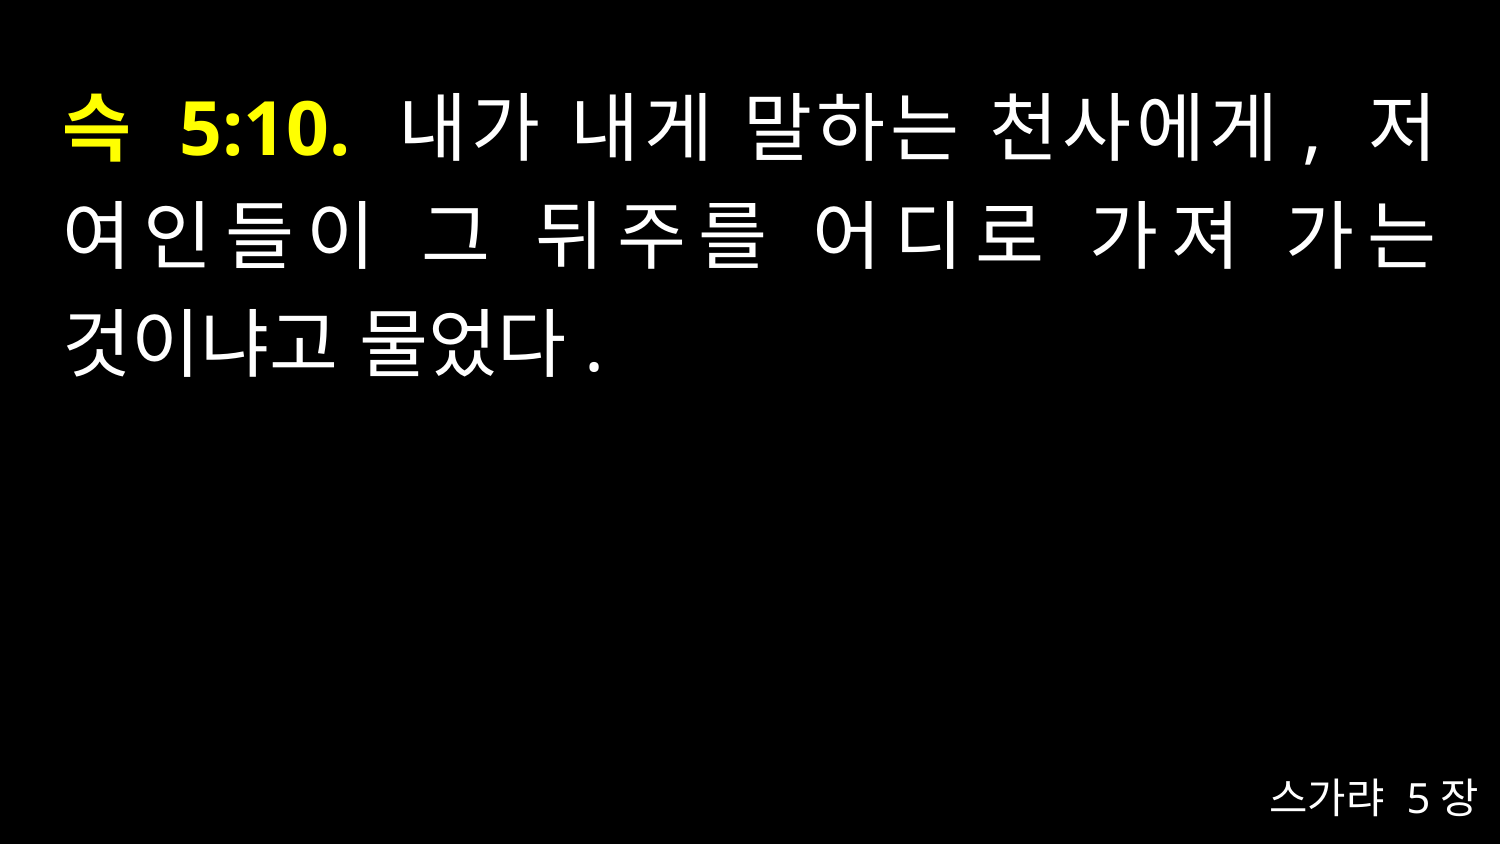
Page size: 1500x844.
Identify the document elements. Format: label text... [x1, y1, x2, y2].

title 슥 5:10. 내가 내게 말하는 천사에게, 저 여인들이 그 뒤주를 어디로 가져 가는 것이냐고 물었다. [0, 0, 1500, 844]
subtitle 스가랴 5장 [916, 770, 1500, 844]
